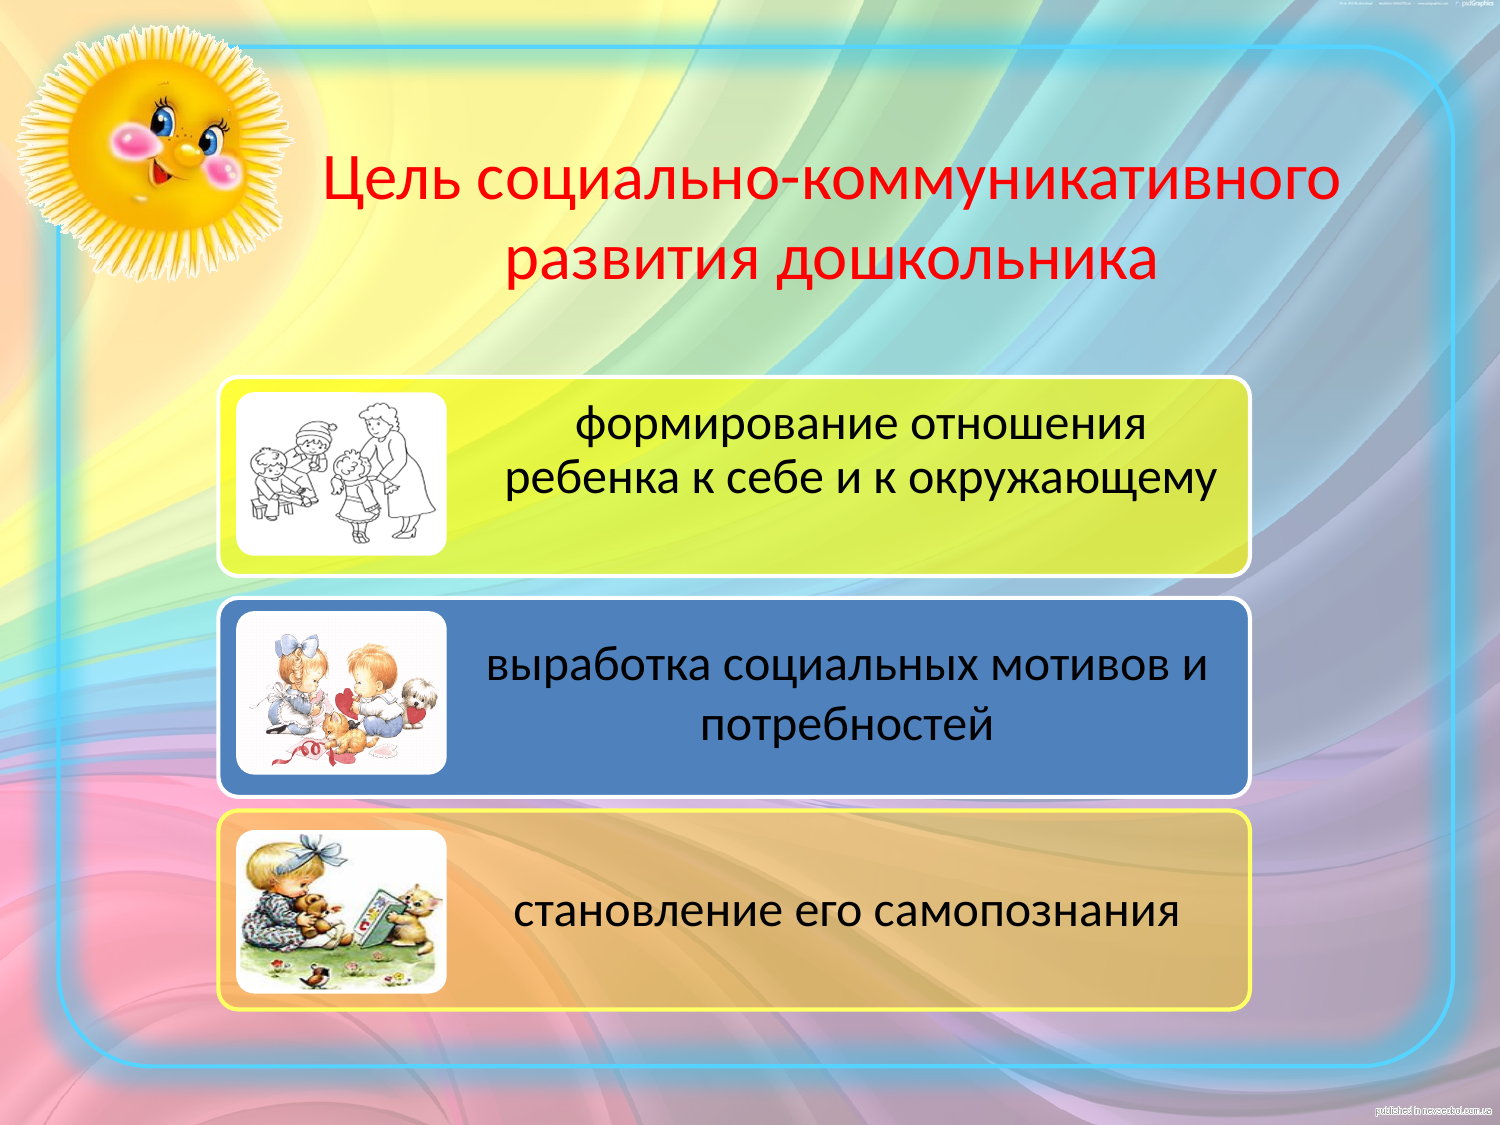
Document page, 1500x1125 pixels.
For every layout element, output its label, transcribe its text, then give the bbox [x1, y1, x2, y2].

text_box Цель социально-коммуникативного развития дошкольника [301, 125, 1365, 300]
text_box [218, 374, 1251, 1012]
picture [11, 11, 340, 340]
